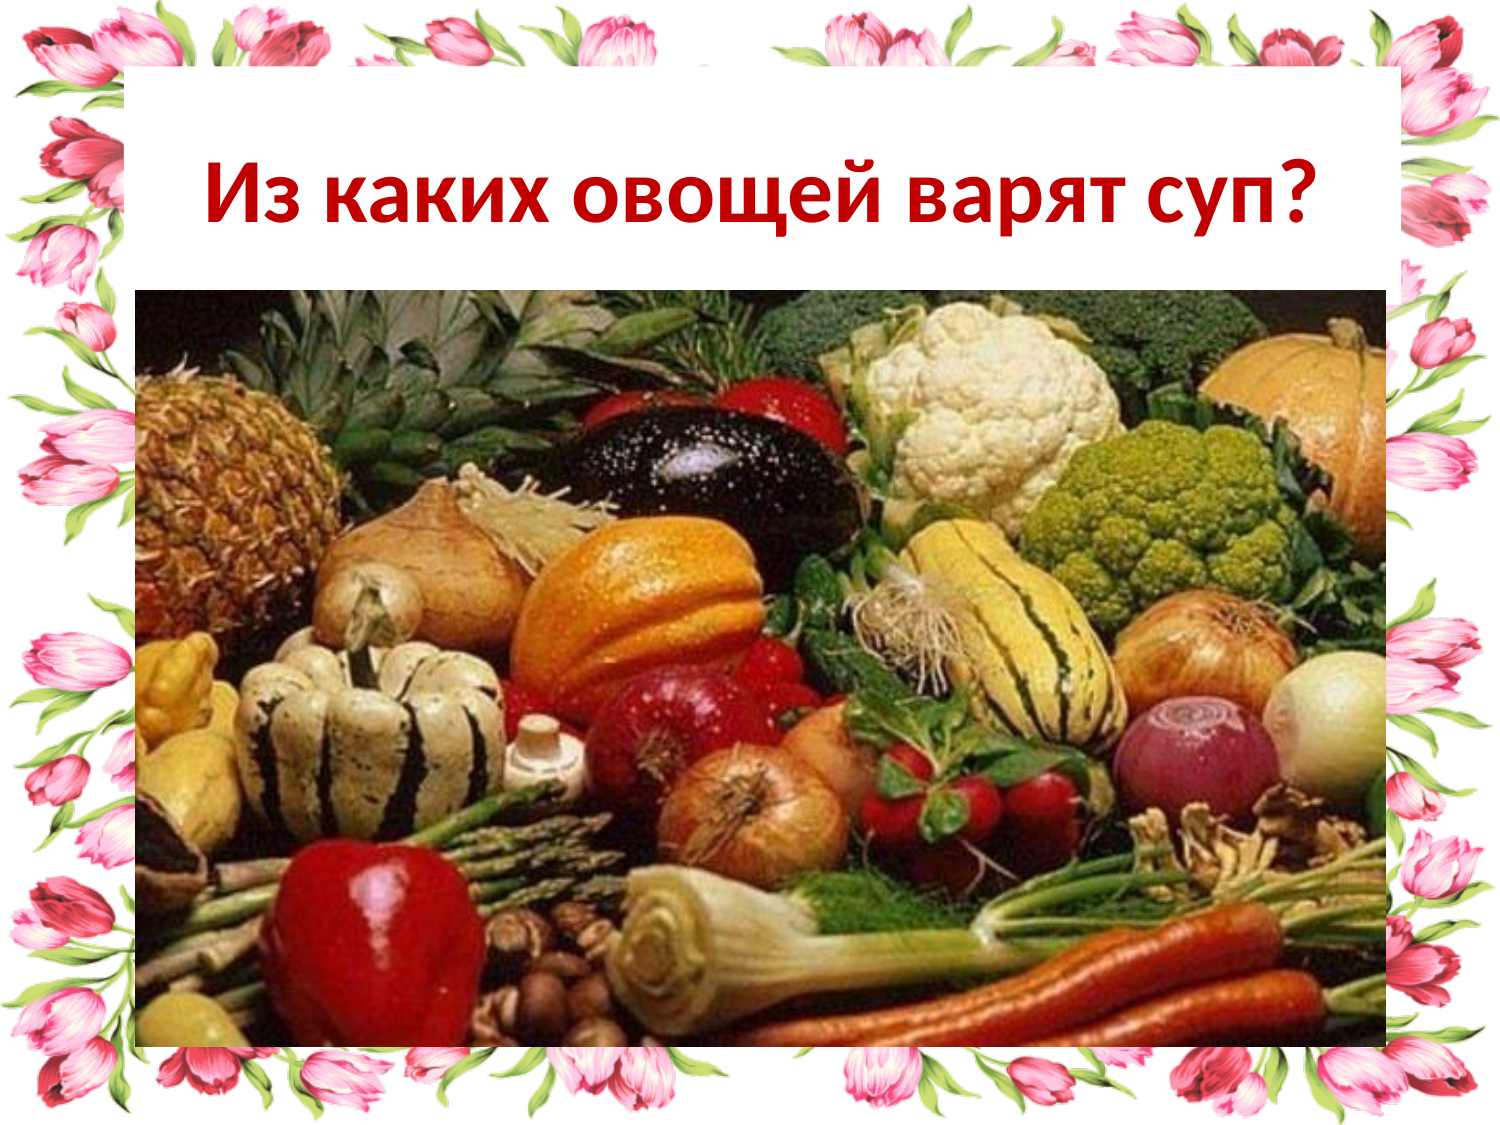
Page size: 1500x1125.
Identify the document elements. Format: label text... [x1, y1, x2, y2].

text_box Из каких овощей варят суп? [123, 66, 1402, 305]
picture [0, 0, 1500, 1125]
